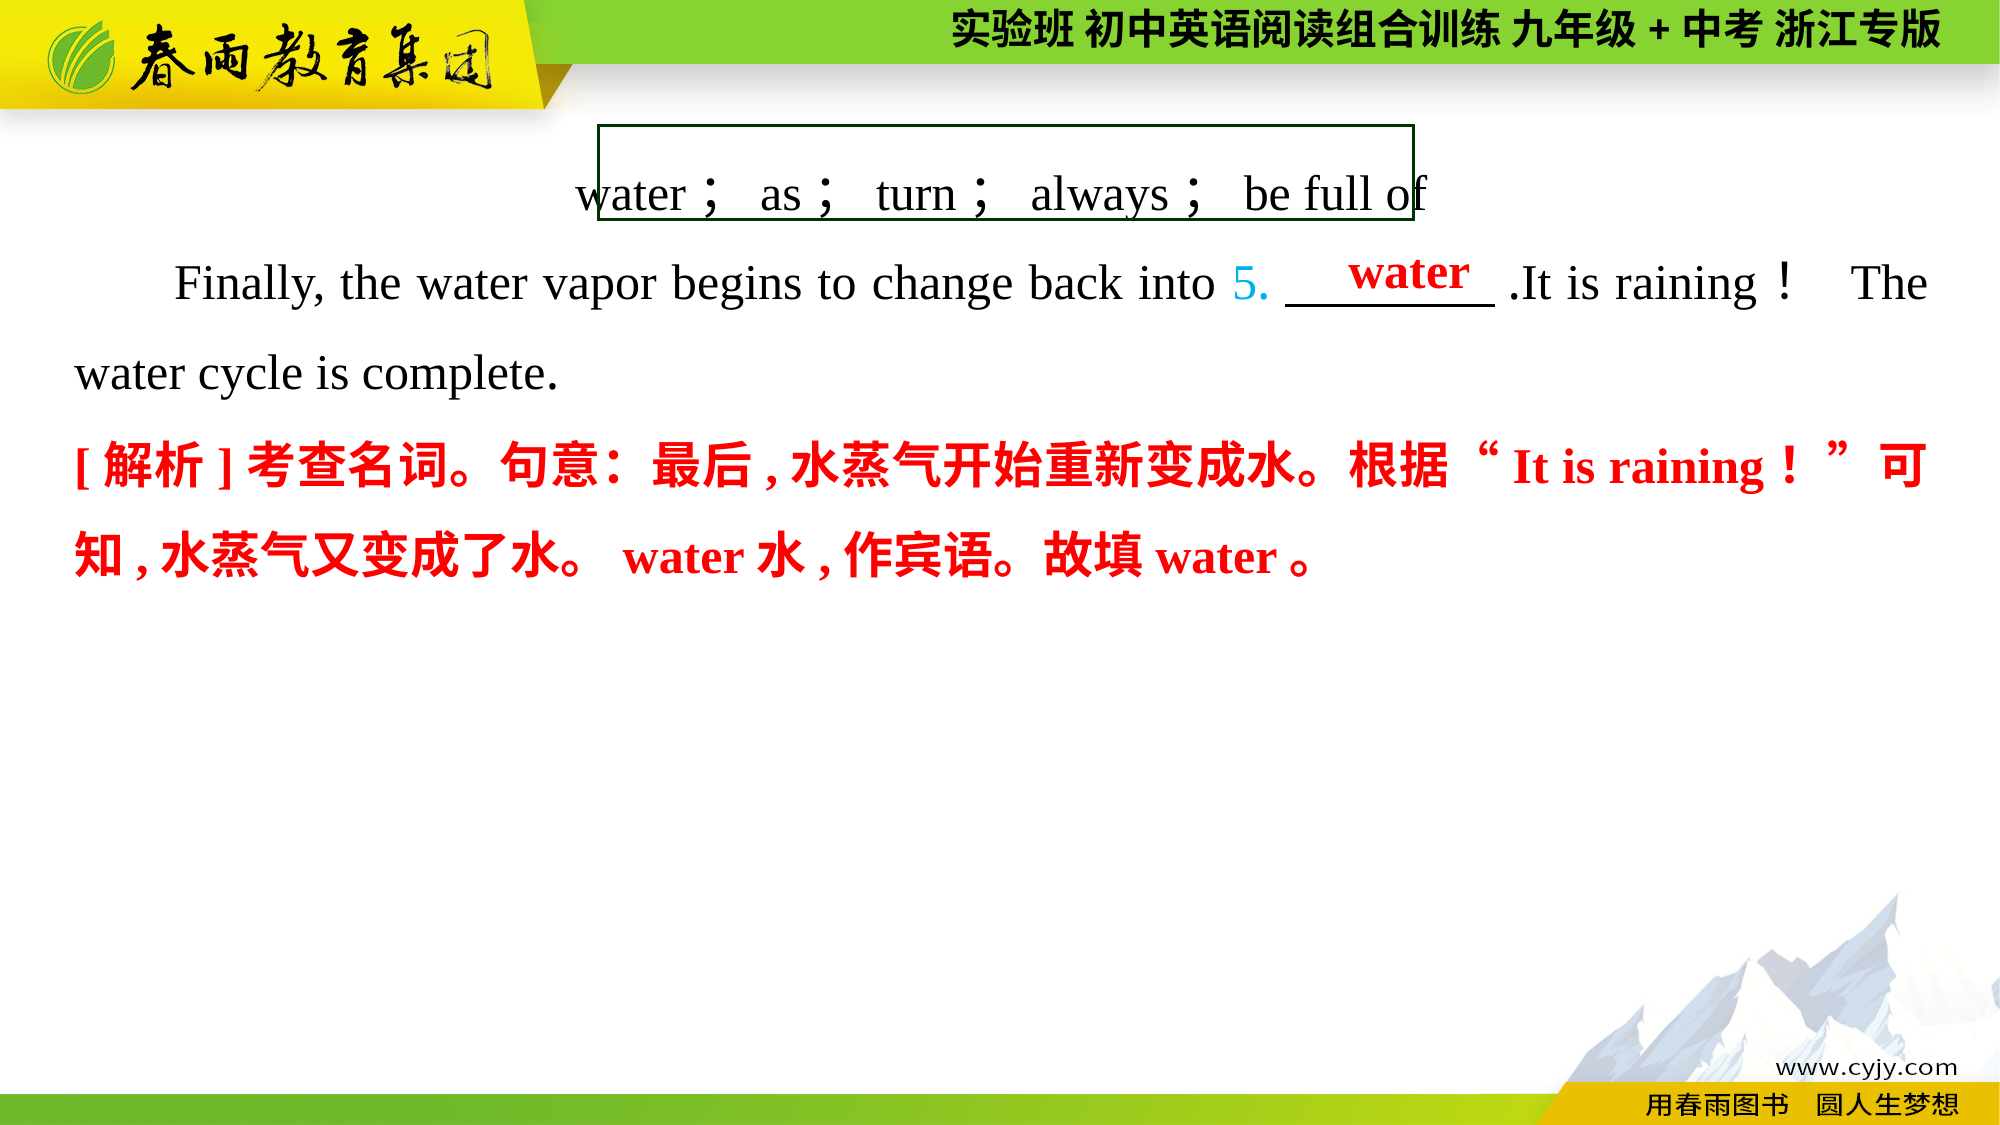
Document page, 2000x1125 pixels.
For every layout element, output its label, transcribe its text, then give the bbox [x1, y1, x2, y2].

text_box [解析]考查名词。句意：最后,水蒸气开始重新变成水。根据“It is raining！”可知,水蒸气又变成了水。water水,作宾语。故填water。 [59, 396, 1944, 592]
picture [0, 0, 2000, 1125]
text_box water [1333, 231, 1486, 306]
text_box [598, 125, 1414, 220]
list water；as；turn；always；be full of Finally, the water vapor begins to change back into 5. .It is raining！ The water cycle is complete. [59, 122, 1944, 396]
